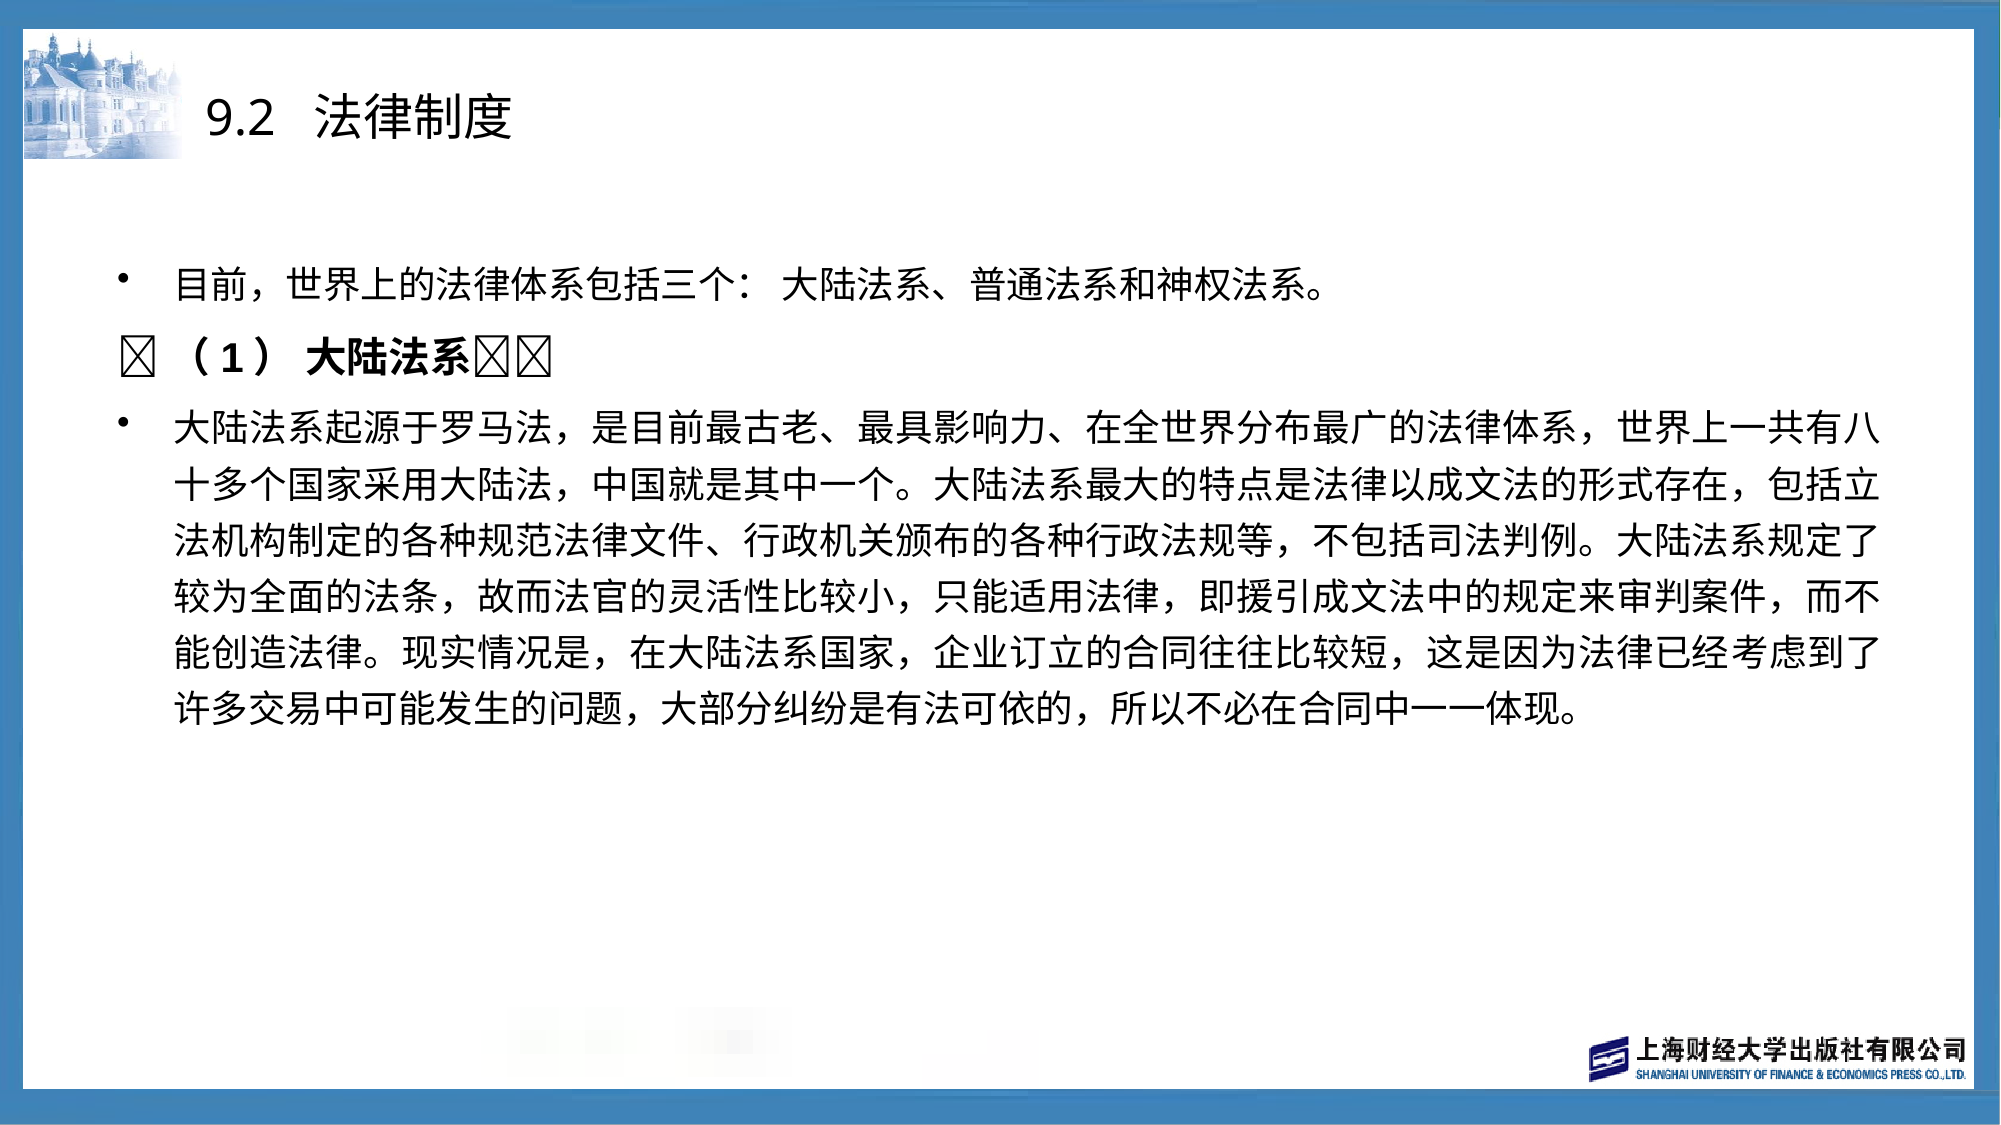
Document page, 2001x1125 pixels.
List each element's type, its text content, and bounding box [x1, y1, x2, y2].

title 9.2 法律制度 [190, 64, 1547, 168]
picture [0, 0, 2001, 1125]
list 目前，世界上的法律体系包括三个： 大陆法系、普通法系和神权法系。 （1） 大陆法系 大陆法系起源于罗马法，是目前最古老、最具影响力、在全世界分布最广的法律体系，世界上一共有八十多个国家采用大陆法，中国就是其中一个。大陆法系最大的特点是法律以成文法的形式存在，包括立法机构制定的各种规范法律文件、行政机关颁布的各种行政法规等，不包括司法判例。大陆法系规定了较为全面的法条，故而法官的灵活性比较小，只能适用法律，即援引成文法中的规定来审判案件，而不能创造法律。现实情况是，在大陆法系国家，企业订立的合同往往比较短，这是因为法律已经考虑到了许多交易中可能发生的问题，大部分纠纷是有法可依的，所以不必在合同中一一体现。 [102, 241, 1898, 1065]
